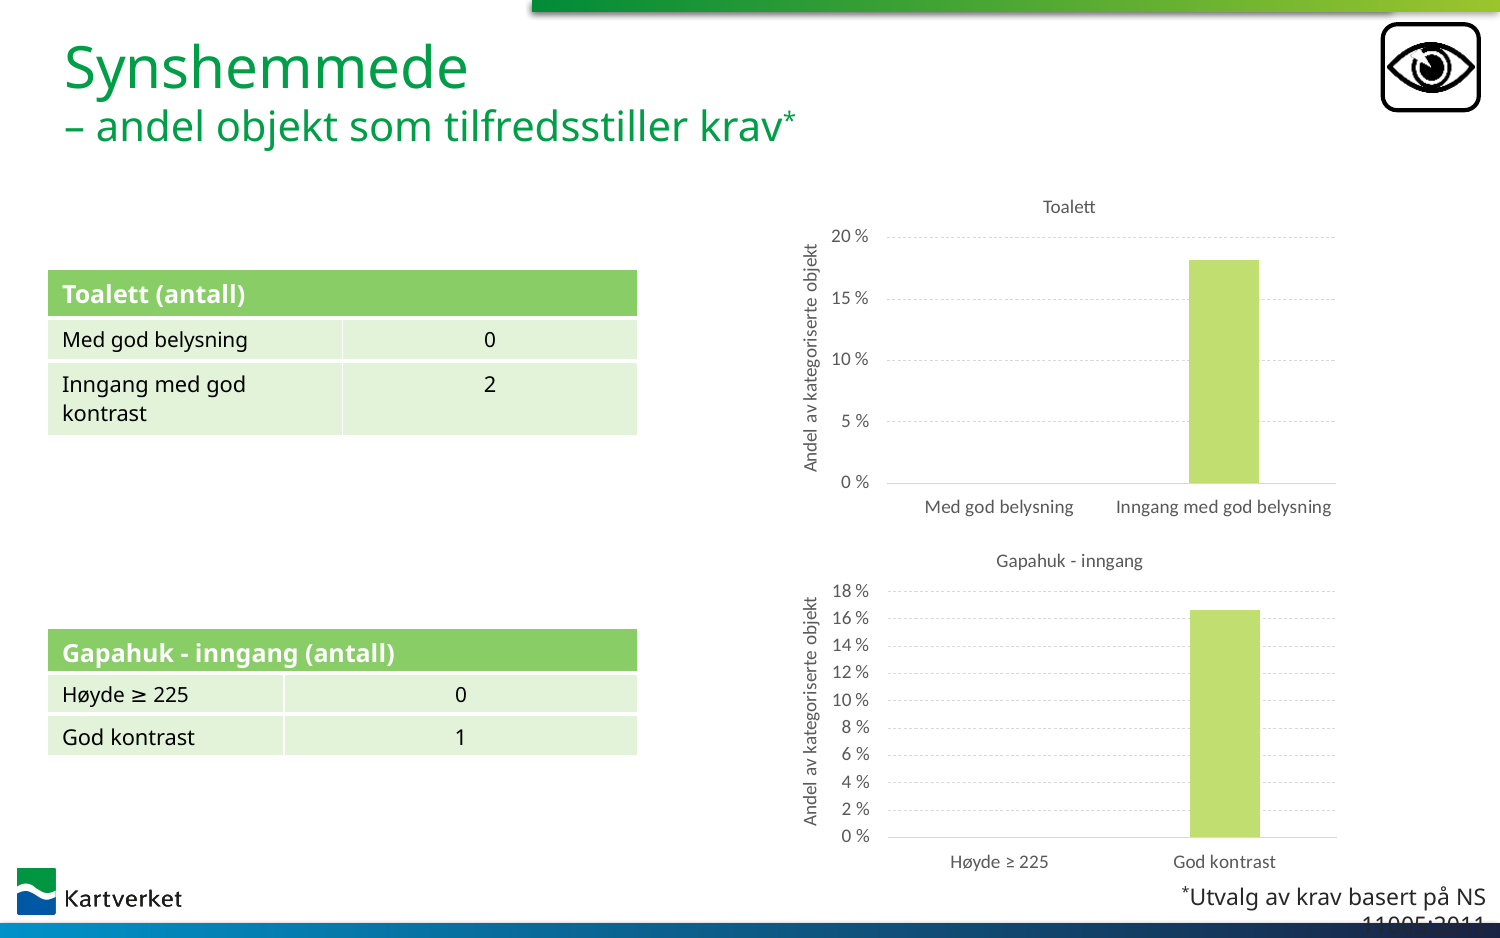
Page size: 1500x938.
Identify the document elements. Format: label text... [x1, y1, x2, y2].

table_header Gapahuk - inngang (antall) [48, 629, 637, 671]
table_cell Med god belysning [48, 320, 342, 359]
picture [791, 541, 1348, 880]
table_cell 0 [343, 320, 637, 359]
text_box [1382, 24, 1480, 111]
table_cell God kontrast [48, 716, 283, 755]
text_box *Utvalg av krav basert på NS 11005:2011 [1068, 873, 1500, 938]
table_cell 1 [285, 716, 637, 755]
table_cell Høyde ≥ 225 [48, 675, 283, 712]
picture [791, 187, 1347, 526]
table_cell 0 [285, 675, 637, 712]
table_header Toalett (antall) [48, 270, 637, 316]
table_cell 2 [343, 363, 637, 435]
text_box Synshemmede – andel objekt som tilfredsstiller krav* [49, 24, 1431, 158]
table_cell Inngang med god kontrast [48, 363, 342, 435]
